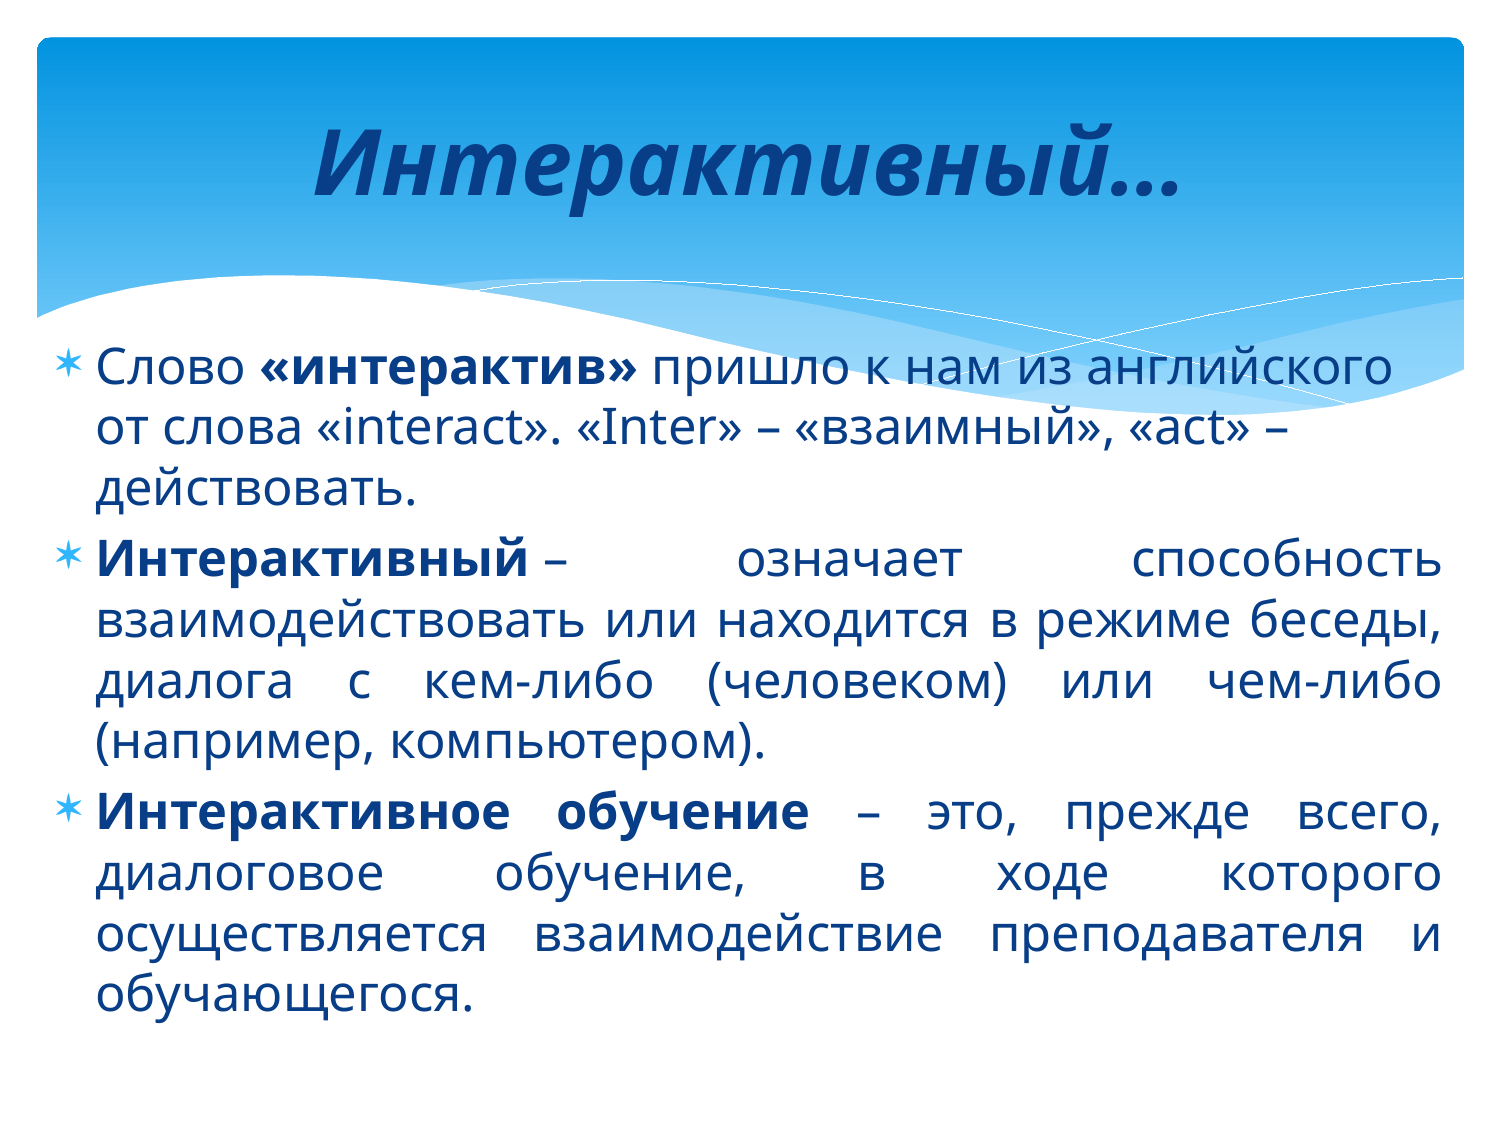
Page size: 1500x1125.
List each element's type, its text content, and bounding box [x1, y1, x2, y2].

list Слово «интерактив» пришло к нам из английского от слова «interact». «Inter» – «взаимный», «act» – действовать. Интерактивный – означает способность взаимодействовать или находится в режиме беседы, диалога с кем-либо (человеком) или чем-либо (например, компьютером). Интерактивное обучение – это, прежде всего, диалоговое обучение, в ходе которого осуществляется взаимодействие преподавателя и обучающегося. [41, 326, 1459, 1047]
title Интерактивный… [75, 55, 1425, 261]
